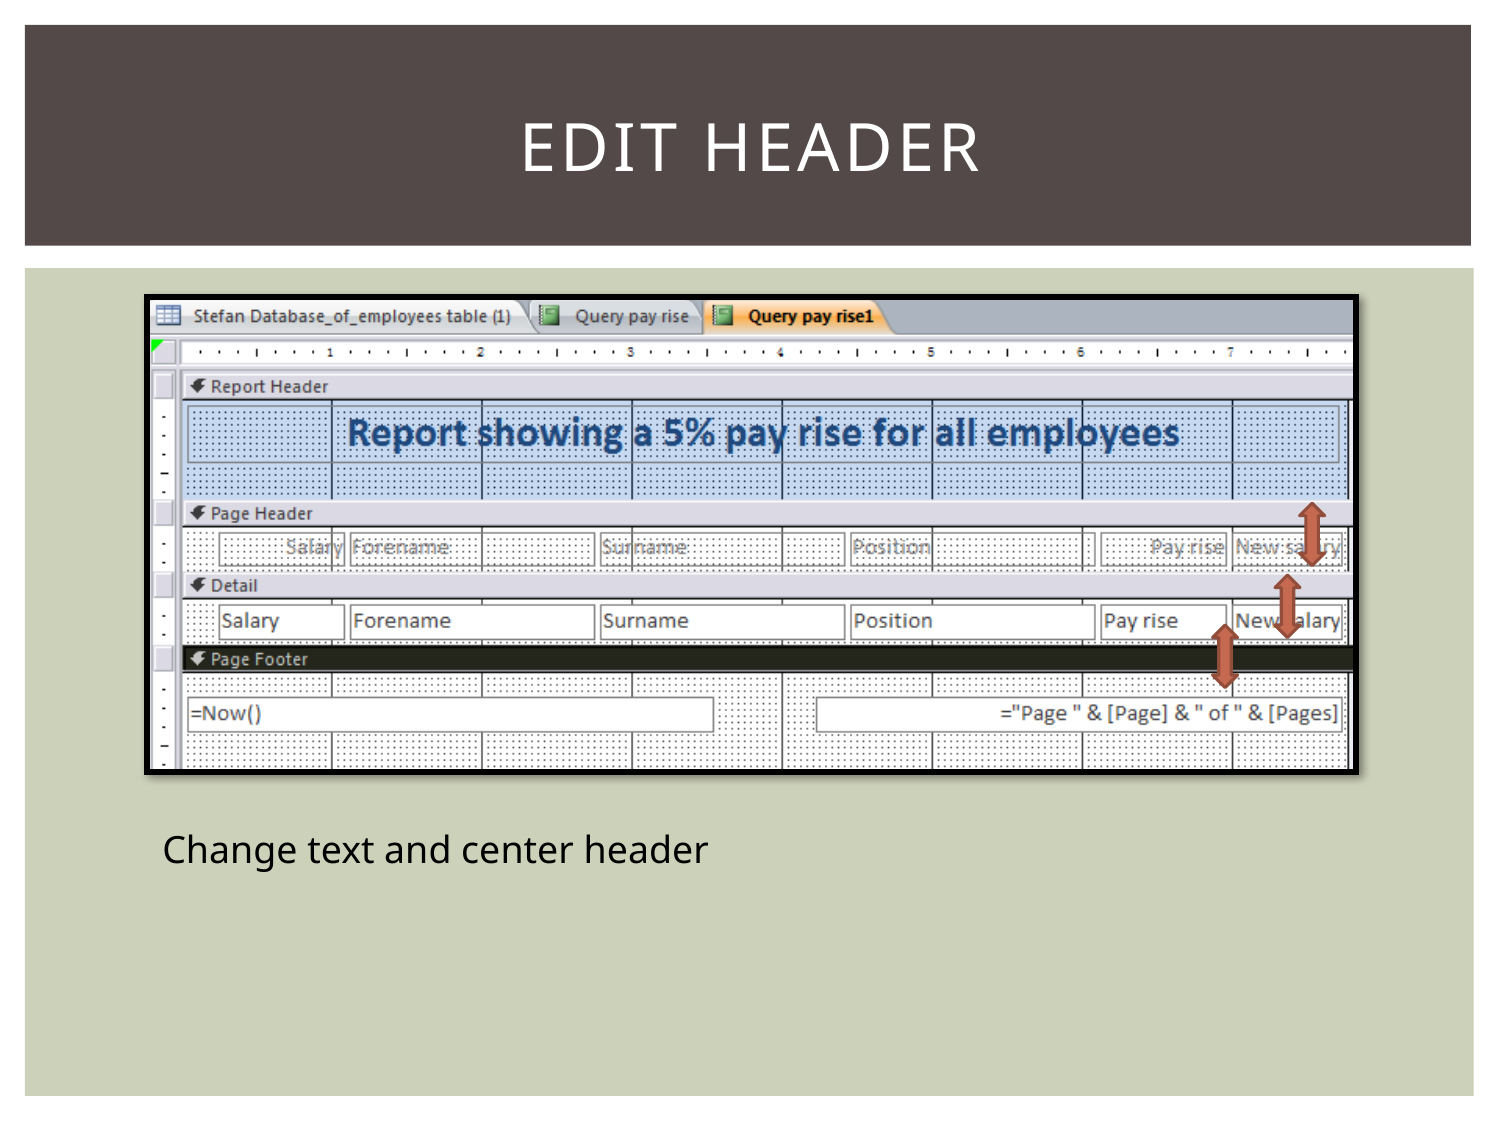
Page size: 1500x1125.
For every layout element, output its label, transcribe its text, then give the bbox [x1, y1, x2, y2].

title EDIT Header [62, 58, 1438, 232]
picture [149, 299, 1354, 769]
text_box Change text and center header [147, 818, 1001, 924]
